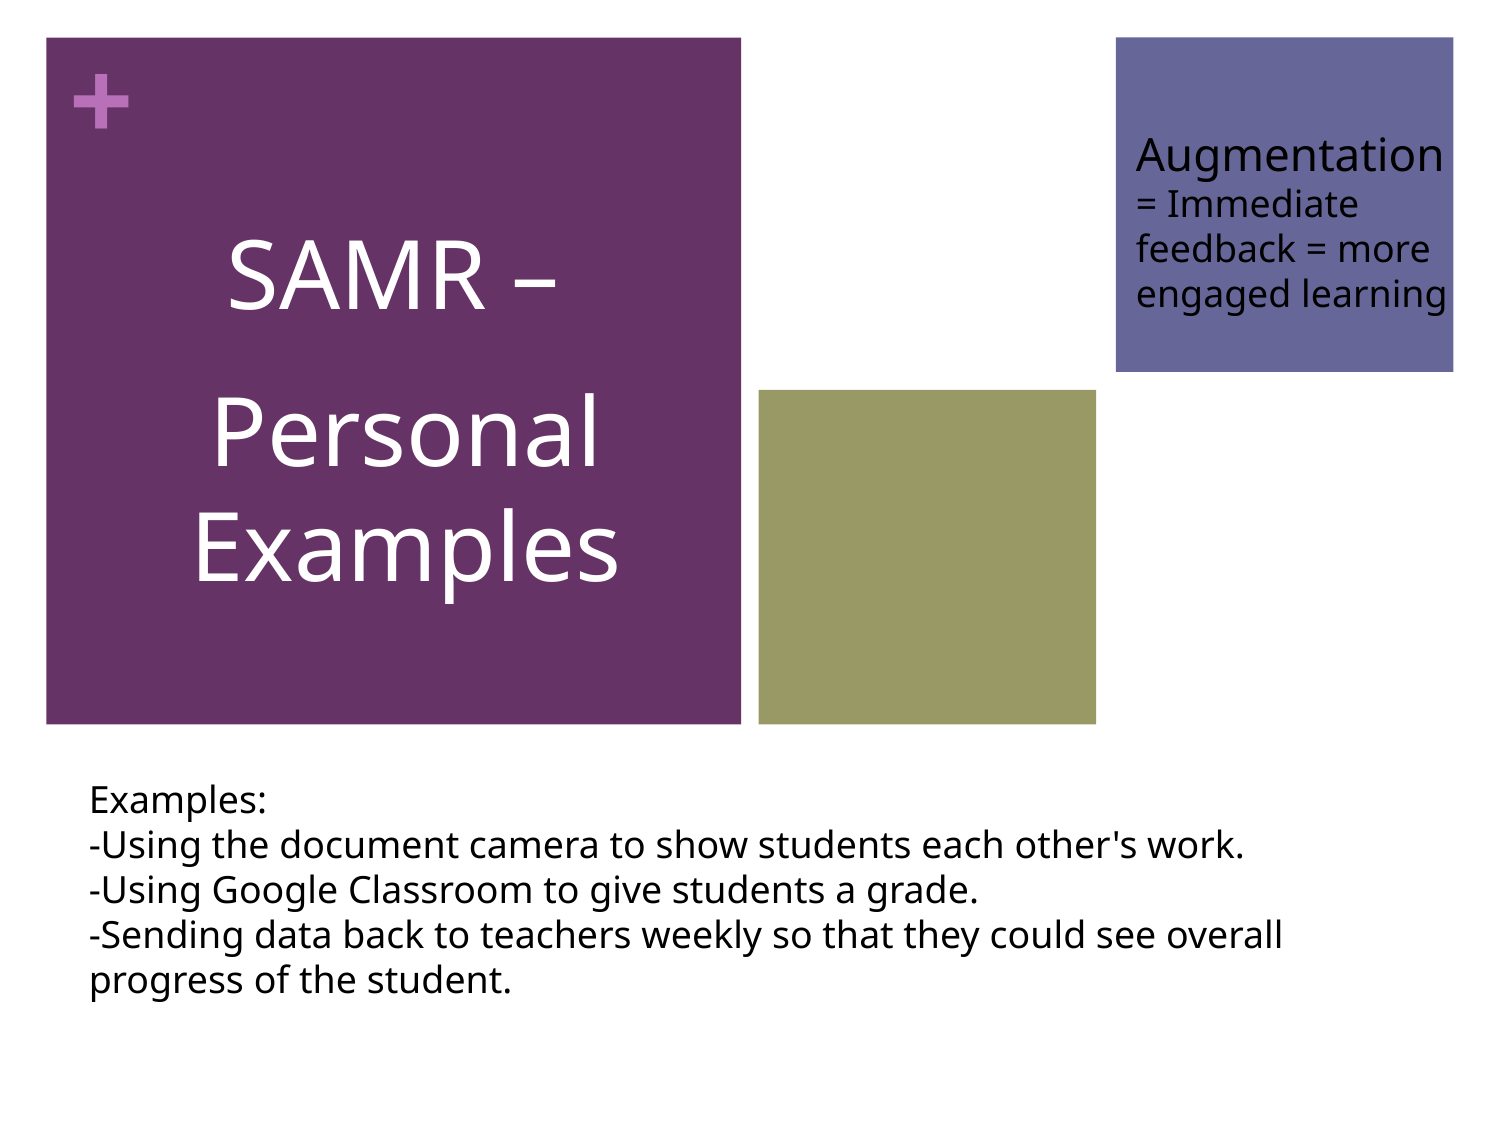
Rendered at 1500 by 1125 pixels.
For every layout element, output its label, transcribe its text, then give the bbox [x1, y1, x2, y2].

list SAMR – Personal Examples [73, 206, 738, 627]
text_box Augmentation = Immediate feedback = more engaged learning [1121, 117, 1500, 323]
text_box Examples: -Using the document camera to show students each other's work. -Using Google Classroom to give students a grade. -Sending data back to teachers weekly so that they could see overall progress of the student. [73, 768, 1427, 1008]
